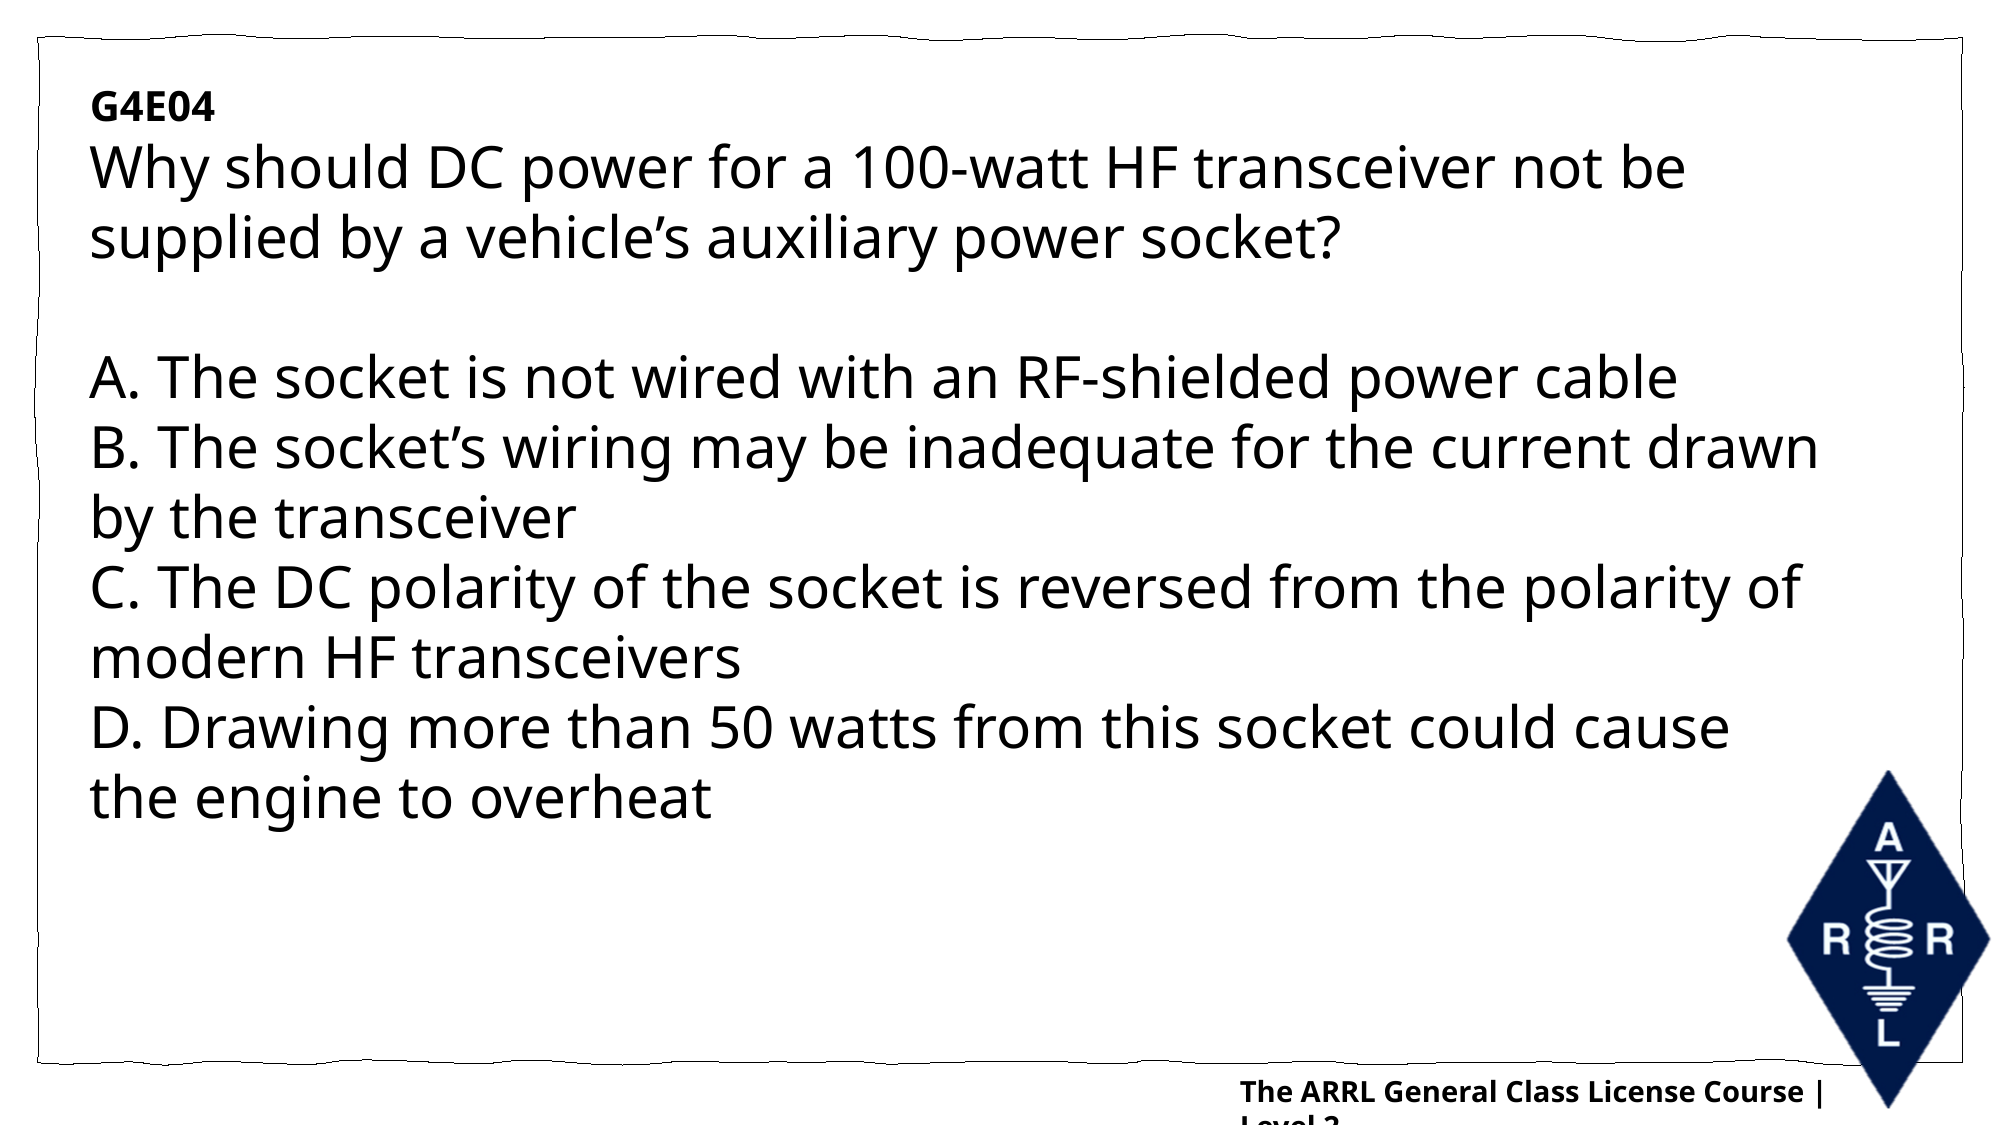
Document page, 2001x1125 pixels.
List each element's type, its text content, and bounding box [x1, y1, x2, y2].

text_box G4E04 Why should DC power for a 100-watt HF transceiver not be supplied by a vehicle’s auxiliary power socket? A. The socket is not wired with an RF-shielded power cable B. The socket’s wiring may be inadequate for the current drawn by the transceiver C. The DC polarity of the socket is reversed from the polarity of modern HF transceivers D. Drawing more than 50 watts from this socket could cause the engine to overheat [75, 72, 1850, 838]
picture [1773, 752, 1999, 1125]
